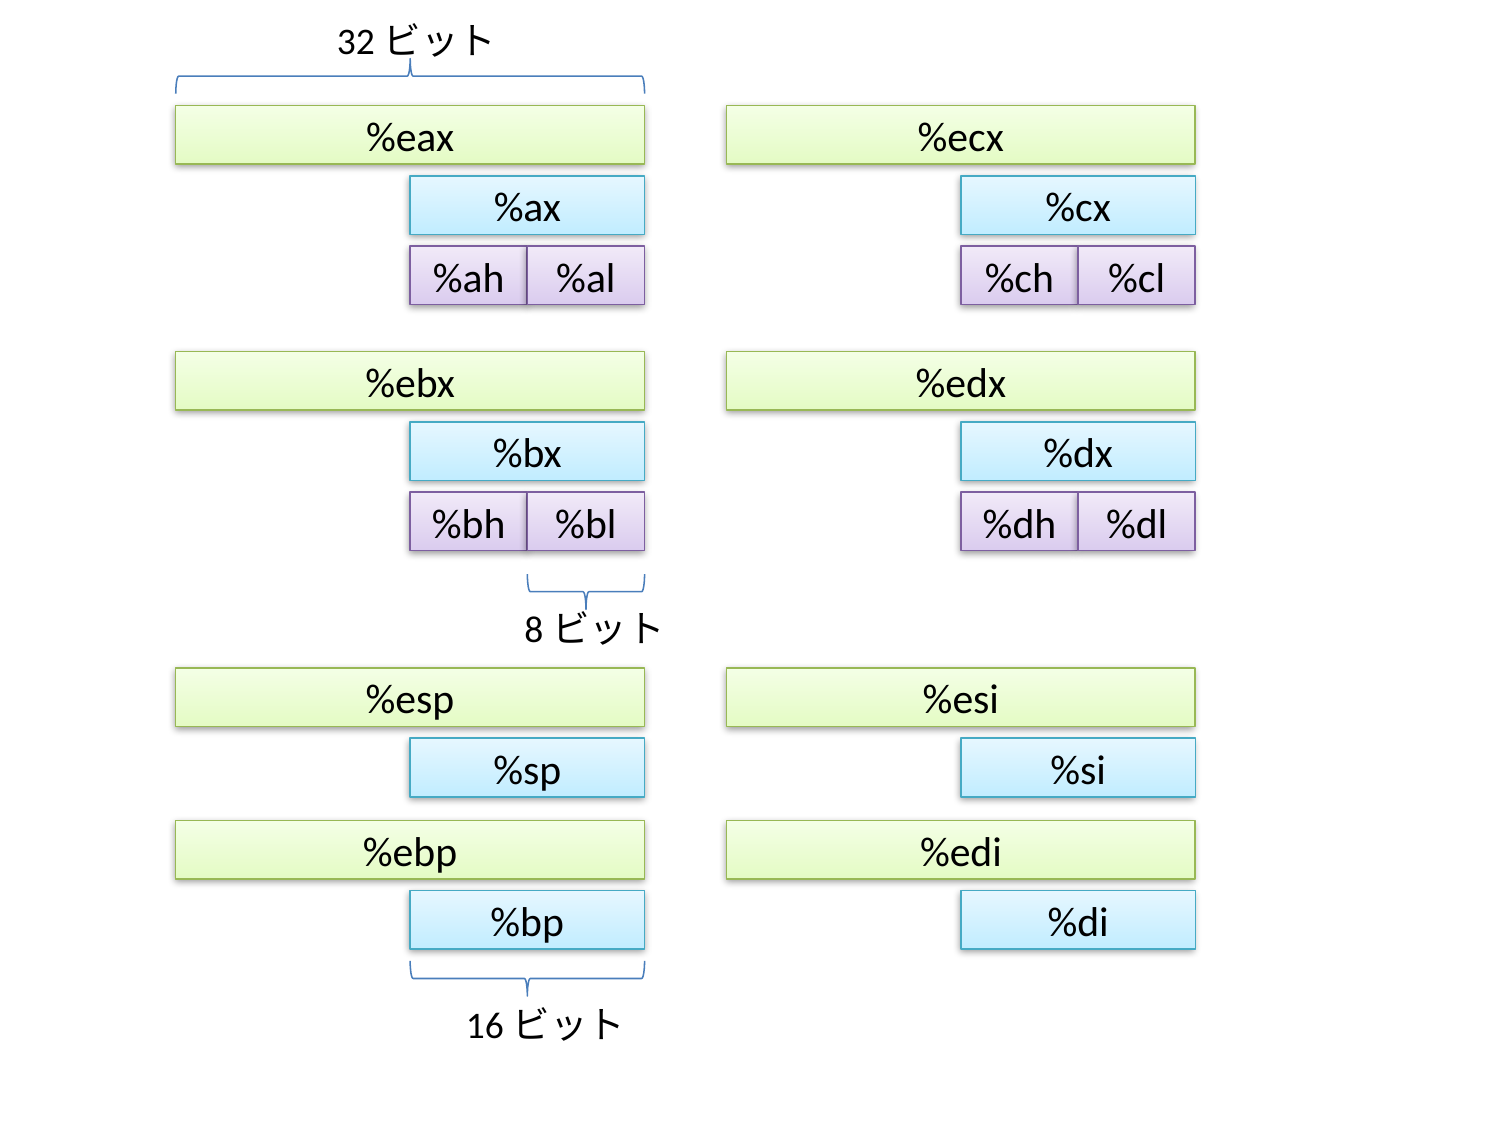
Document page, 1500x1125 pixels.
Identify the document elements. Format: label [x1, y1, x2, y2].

text_box [175, 9, 1196, 1055]
